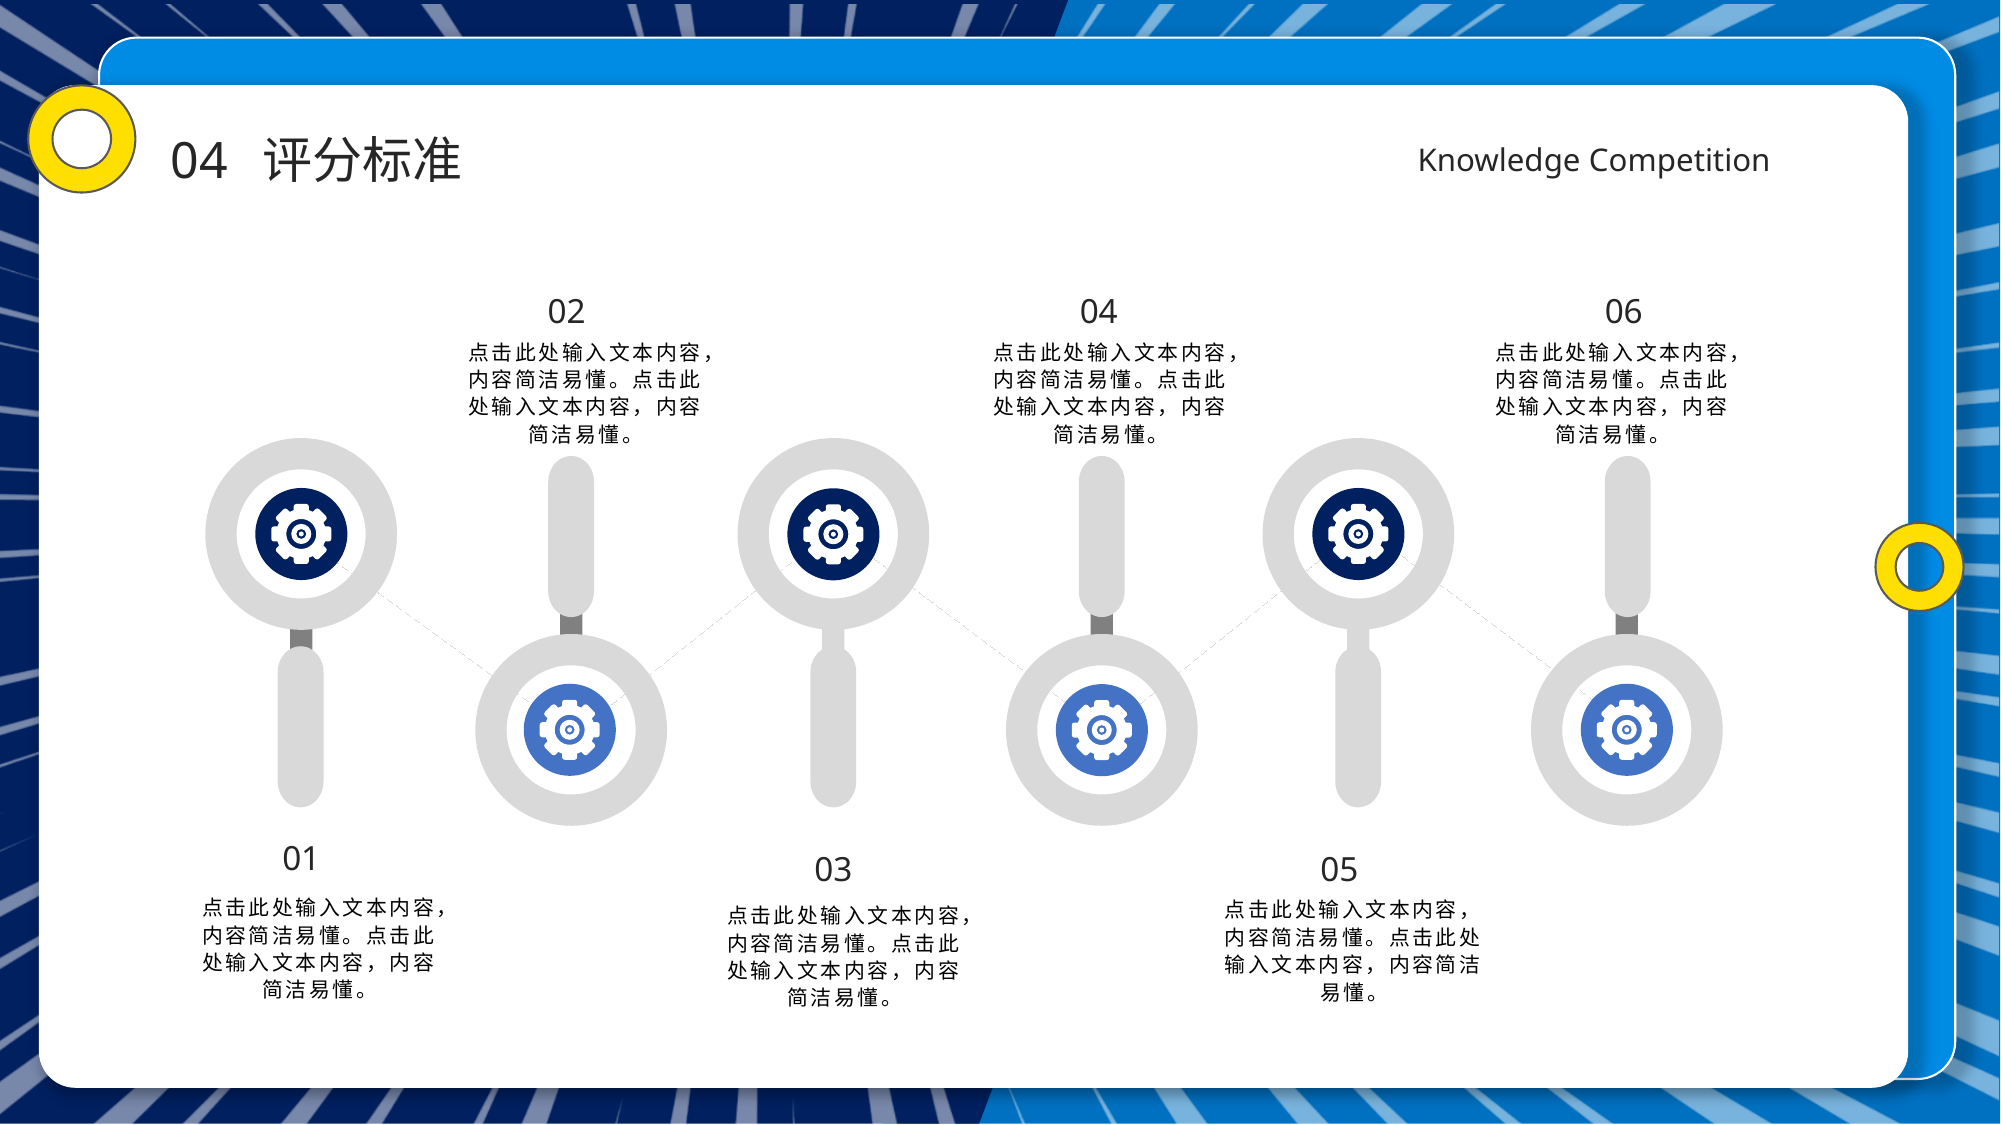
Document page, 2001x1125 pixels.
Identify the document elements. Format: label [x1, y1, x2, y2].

text_box [151, 121, 1877, 198]
text_box [1198, 606, 1262, 674]
text_box [1177, 838, 1502, 1027]
text_box [1442, 280, 1805, 469]
text_box [385, 280, 748, 469]
text_box [1005, 455, 1198, 826]
text_box [205, 438, 398, 808]
text_box [1262, 438, 1455, 808]
text_box [398, 548, 475, 663]
text_box [1530, 455, 1723, 826]
text_box [475, 455, 668, 826]
text_box [930, 600, 1005, 657]
text_box [668, 587, 737, 661]
text_box [120, 827, 483, 1025]
text_box [652, 838, 1015, 1033]
text_box [1455, 595, 1530, 713]
text_box [917, 280, 1280, 469]
text_box [737, 438, 930, 808]
